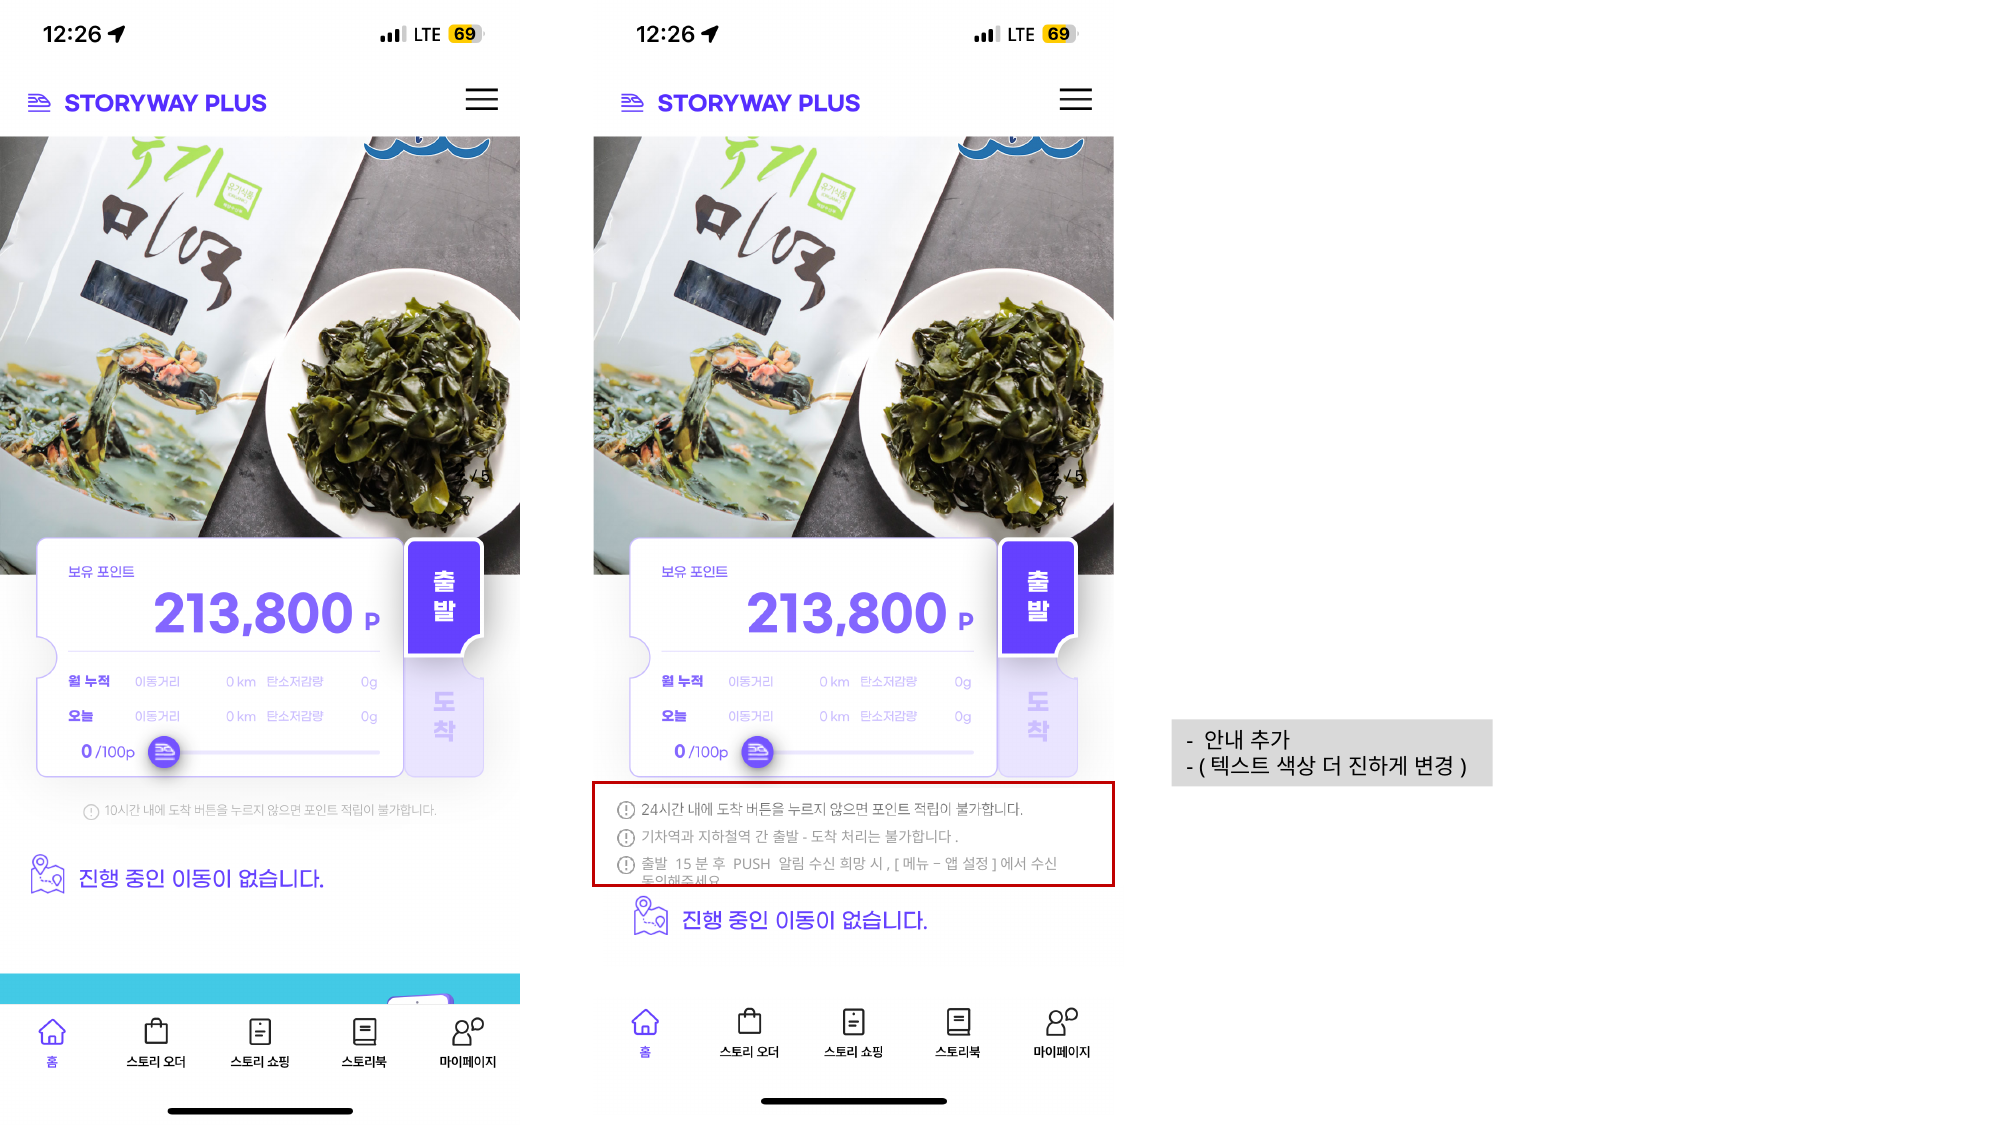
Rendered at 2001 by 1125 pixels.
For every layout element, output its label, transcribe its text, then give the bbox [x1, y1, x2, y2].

text_box [592, 781, 1115, 887]
picture [603, 885, 1125, 968]
text_box - 안내 추가 - (텍스트 색상 더 진하게 변경) [1171, 719, 1493, 787]
picture [616, 853, 642, 875]
picture [616, 826, 642, 847]
picture [593, 996, 1115, 1115]
picture [616, 799, 1024, 820]
picture [593, 0, 1115, 788]
picture [0, 0, 521, 1125]
